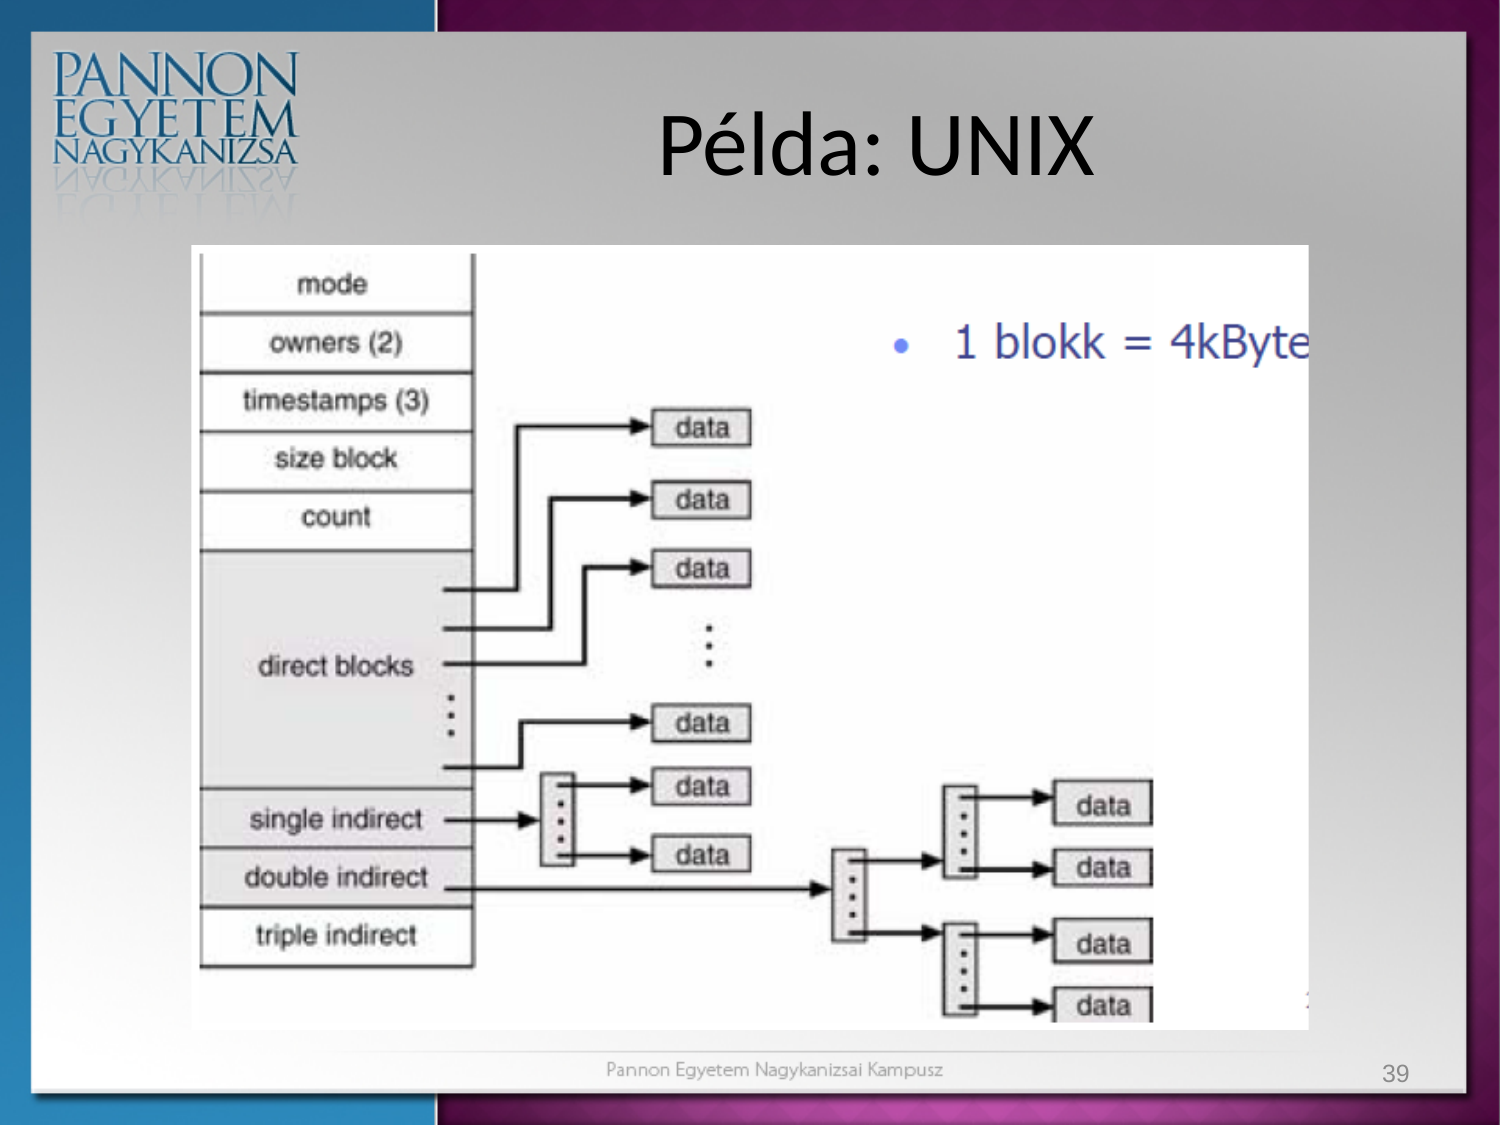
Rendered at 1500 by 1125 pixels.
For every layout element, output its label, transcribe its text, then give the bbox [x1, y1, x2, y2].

picture [0, 0, 1500, 1125]
title Példa: UNIX [328, 45, 1425, 233]
slide_number 39 [1074, 1042, 1425, 1103]
